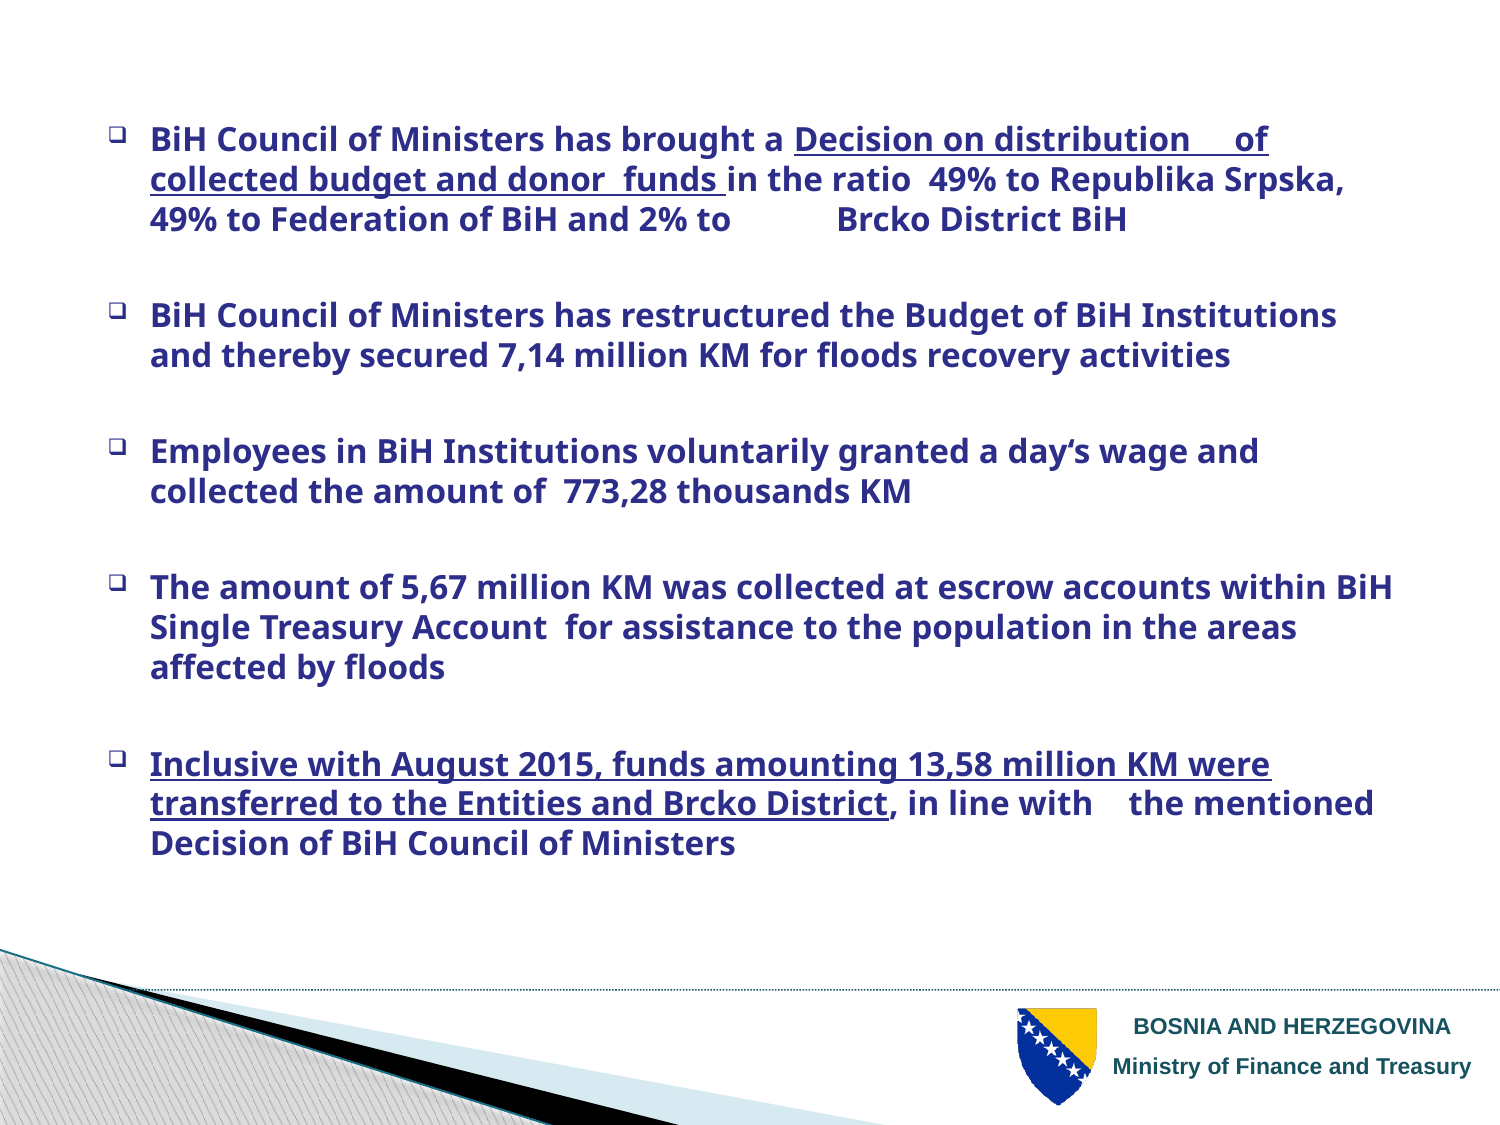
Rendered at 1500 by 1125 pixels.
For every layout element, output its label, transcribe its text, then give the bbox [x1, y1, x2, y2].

text_box BOSNIA AND HERZEGOVINA Ministry of Finance and Treasury [1096, 1004, 1489, 1125]
list BiH Council of Ministers has brought a Decision on distribution of collected budget and donor funds in the ratio 49% to Republika Srpska, 49% to Federation of BiH and 2% to Brcko District BiH BiH Council of Ministers has restructured the Budget of BiH Institutions and thereby secured 7,14 million KM for floods recovery activities Employees in BiH Institutions voluntarily granted a day‘s wage and collected the amount of 773,28 thousands KM The amount of 5,67 million KM was collected at escrow accounts within BiH Single Treasury Account for assistance to the population in the areas affected by floods Inclusive with August 2015, funds amounting 13,58 million KM were transferred to the Entities and Brcko District, in line with the mentioned Decision of BiH Council of Ministers [75, 62, 1425, 936]
picture [1017, 1008, 1098, 1106]
